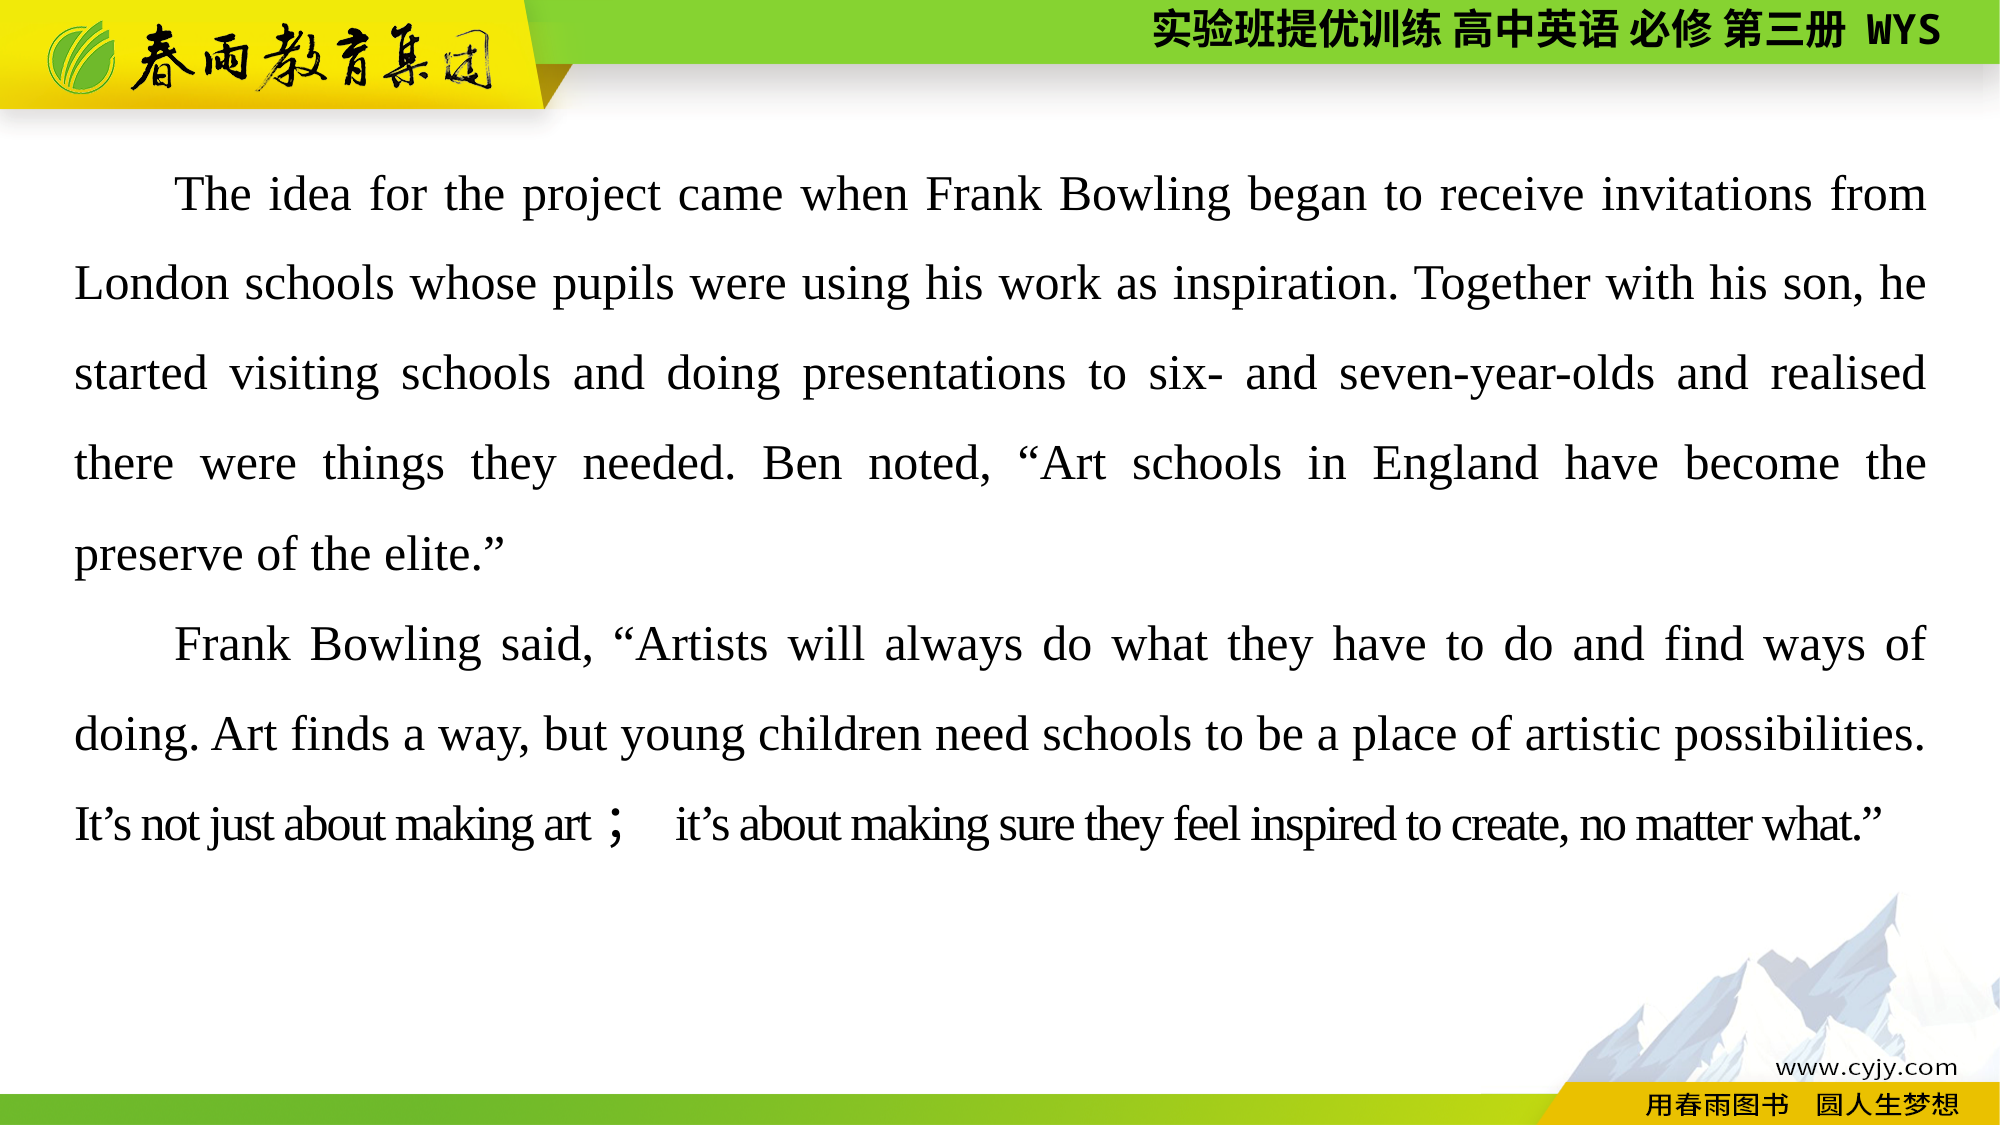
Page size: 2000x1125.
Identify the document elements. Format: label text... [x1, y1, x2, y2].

list The idea for the project came when Frank Bowling began to receive invitations from London schools whose pupils were using his work as inspiration. Together with his son, he started visiting schools and doing presentations to six- and seven-year-olds and realised there were things they needed. Ben noted, “Art schools in England have become the preserve of the elite.” Frank Bowling said, “Artists will always do what they have to do and find ways of doing. Art finds a way, but young children need schools to be a place of artistic possibilities. It’s not just about making art； it’s about making sure they feel inspired to create, no matter what.” [59, 122, 1944, 854]
picture [0, 0, 2000, 1125]
